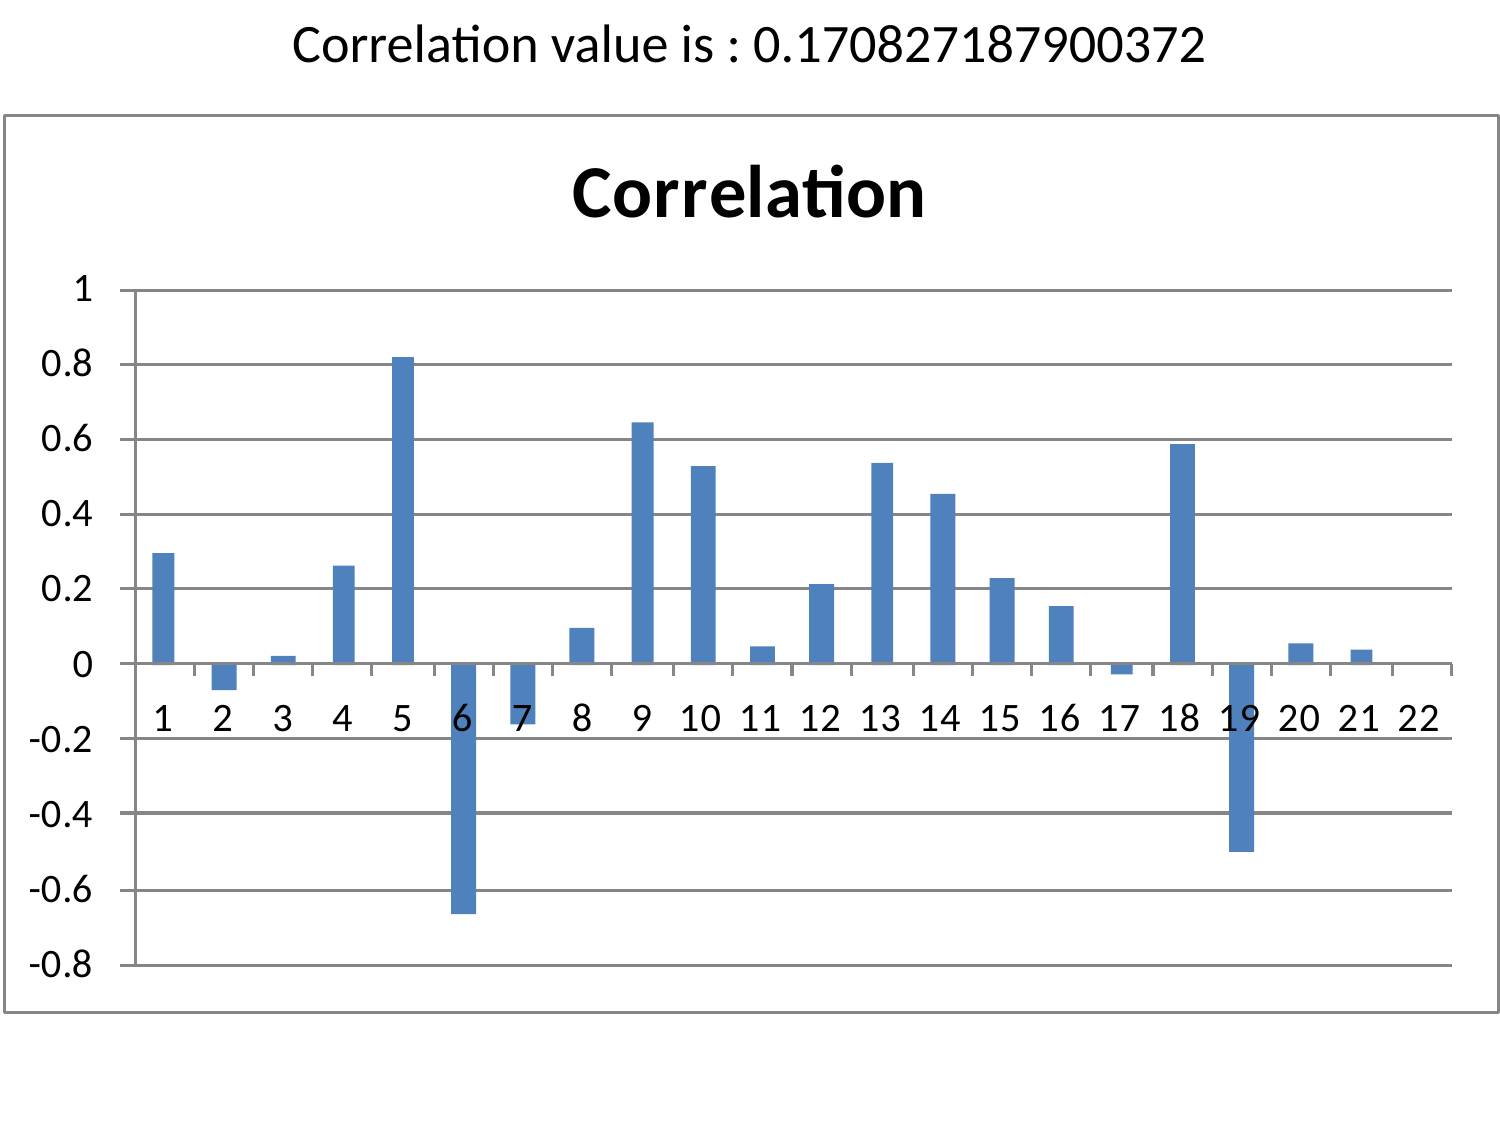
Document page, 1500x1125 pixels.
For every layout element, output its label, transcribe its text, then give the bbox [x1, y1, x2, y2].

text_box Correlation value is : 0.170827187900372 [0, 0, 1500, 81]
picture [0, 110, 1500, 1014]
